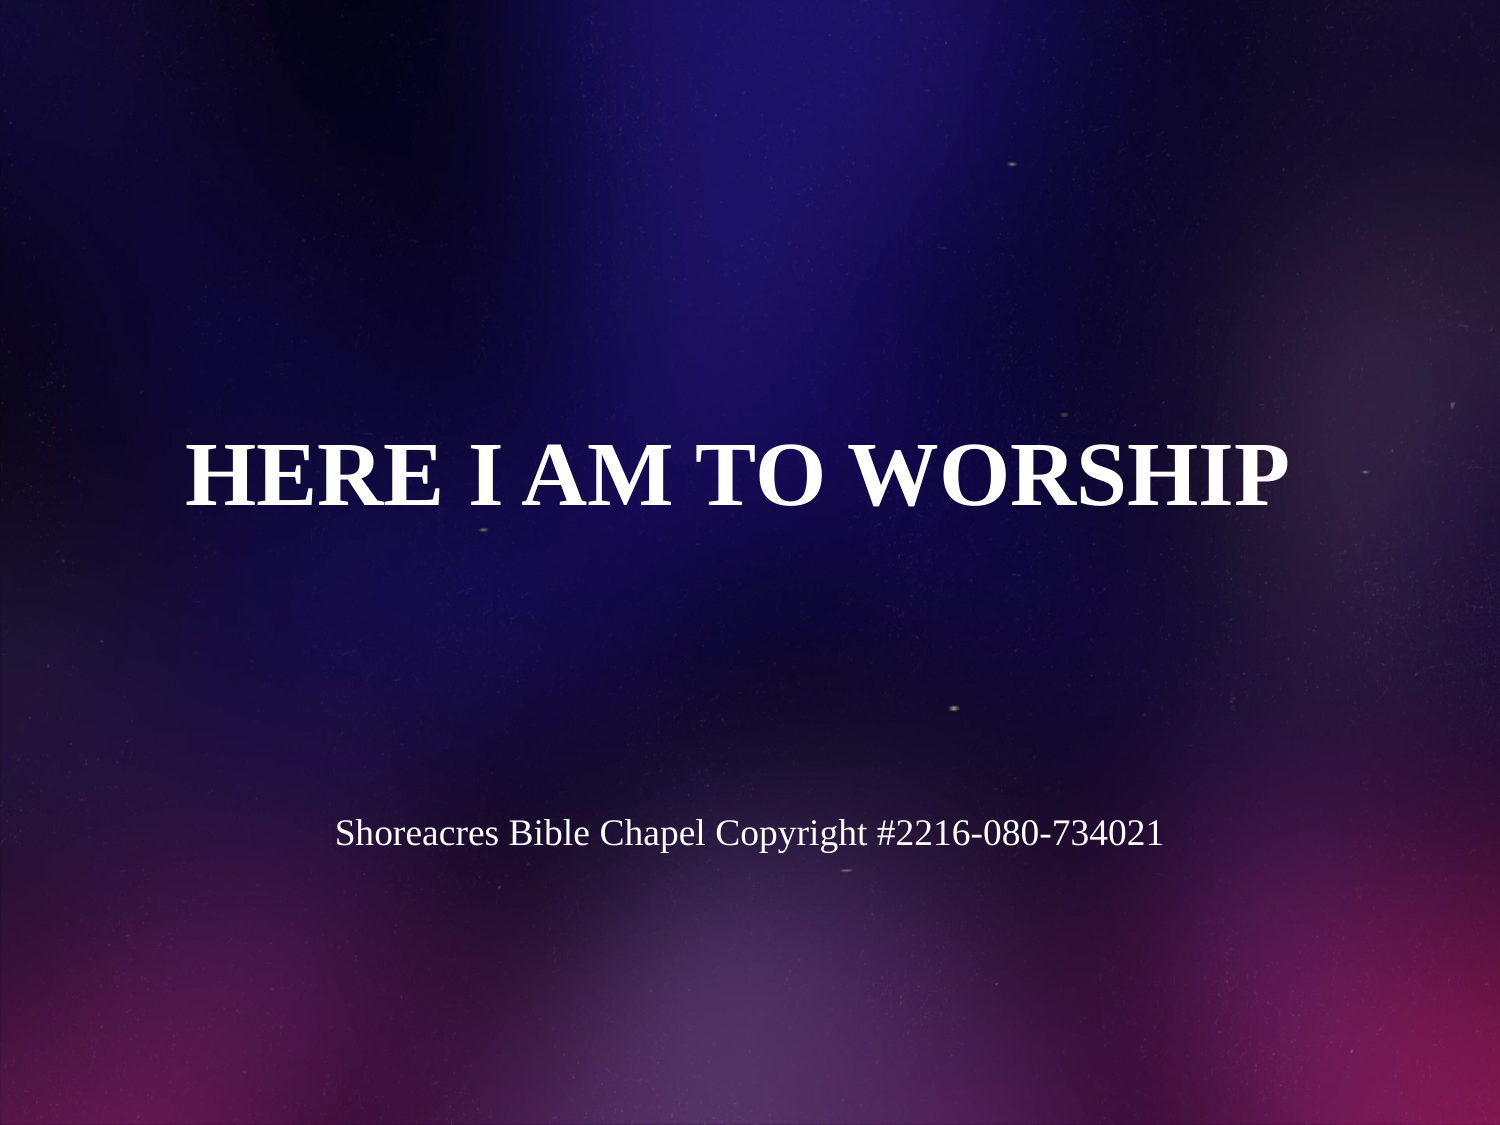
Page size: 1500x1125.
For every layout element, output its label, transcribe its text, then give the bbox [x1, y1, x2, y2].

picture [0, 0, 1500, 1125]
subtitle Shoreacres Bible Chapel Copyright #2216-080-734021 [225, 800, 1275, 1088]
title HERE I AM TO WORSHIP [112, 375, 1388, 563]
